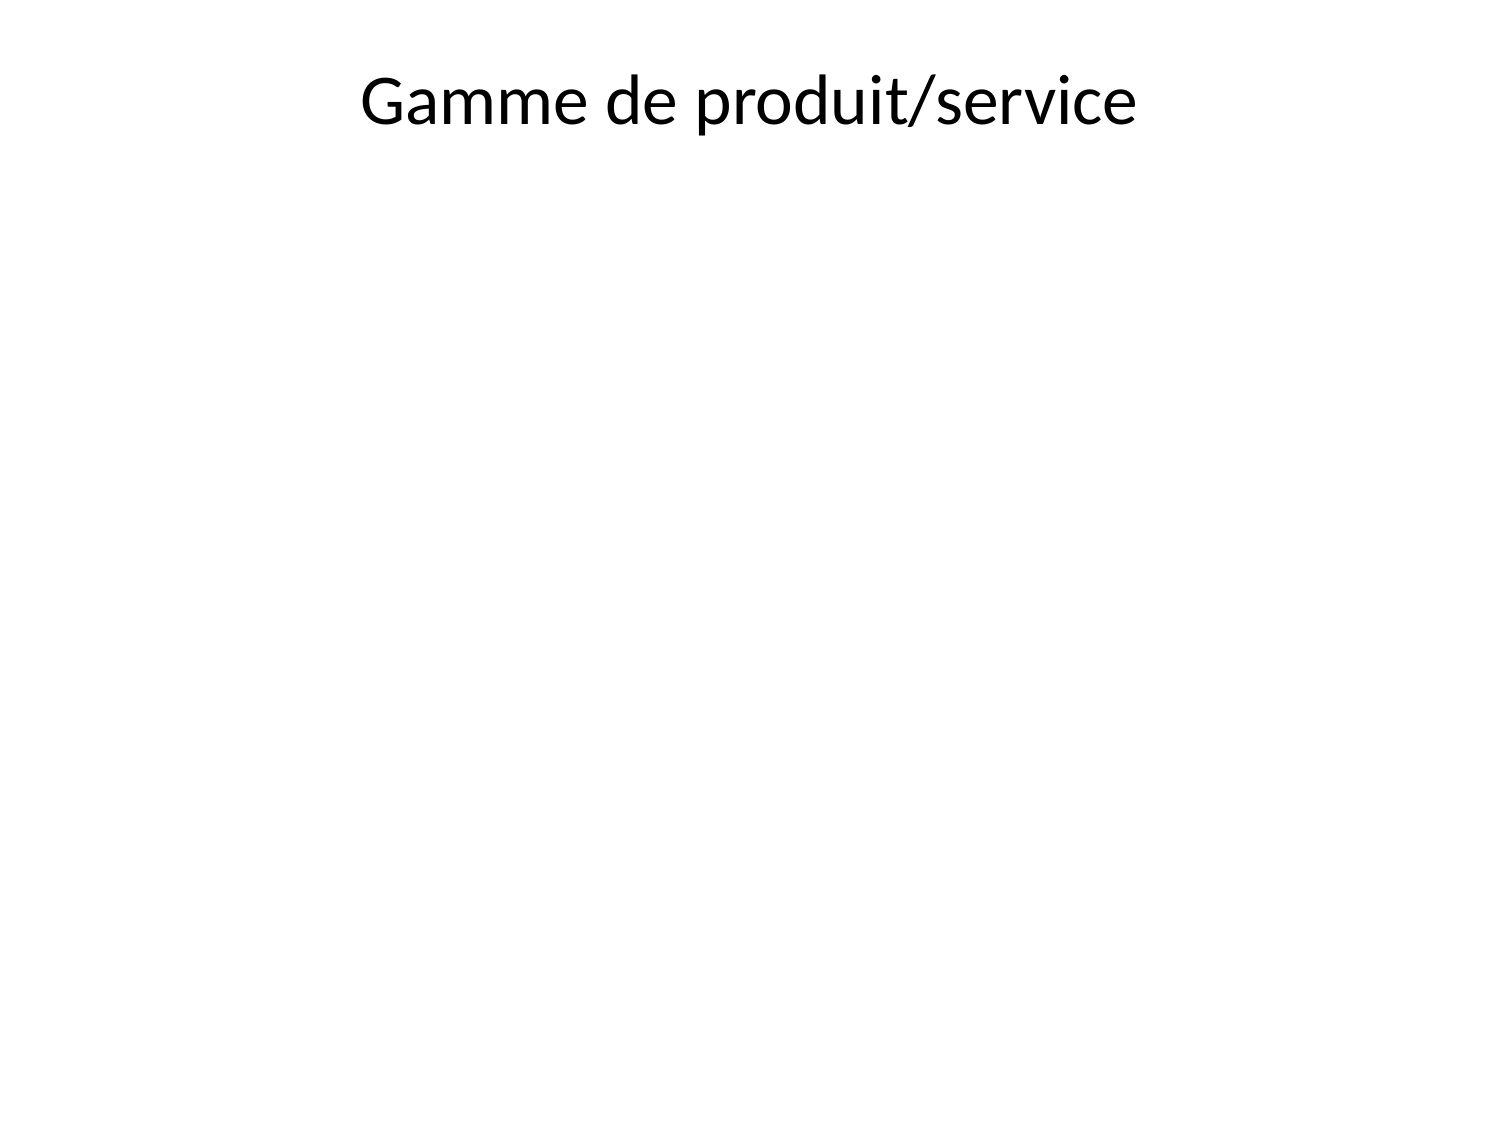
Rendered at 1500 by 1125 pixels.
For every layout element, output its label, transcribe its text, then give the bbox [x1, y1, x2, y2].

title Gamme de produit/service [75, 45, 1425, 233]
